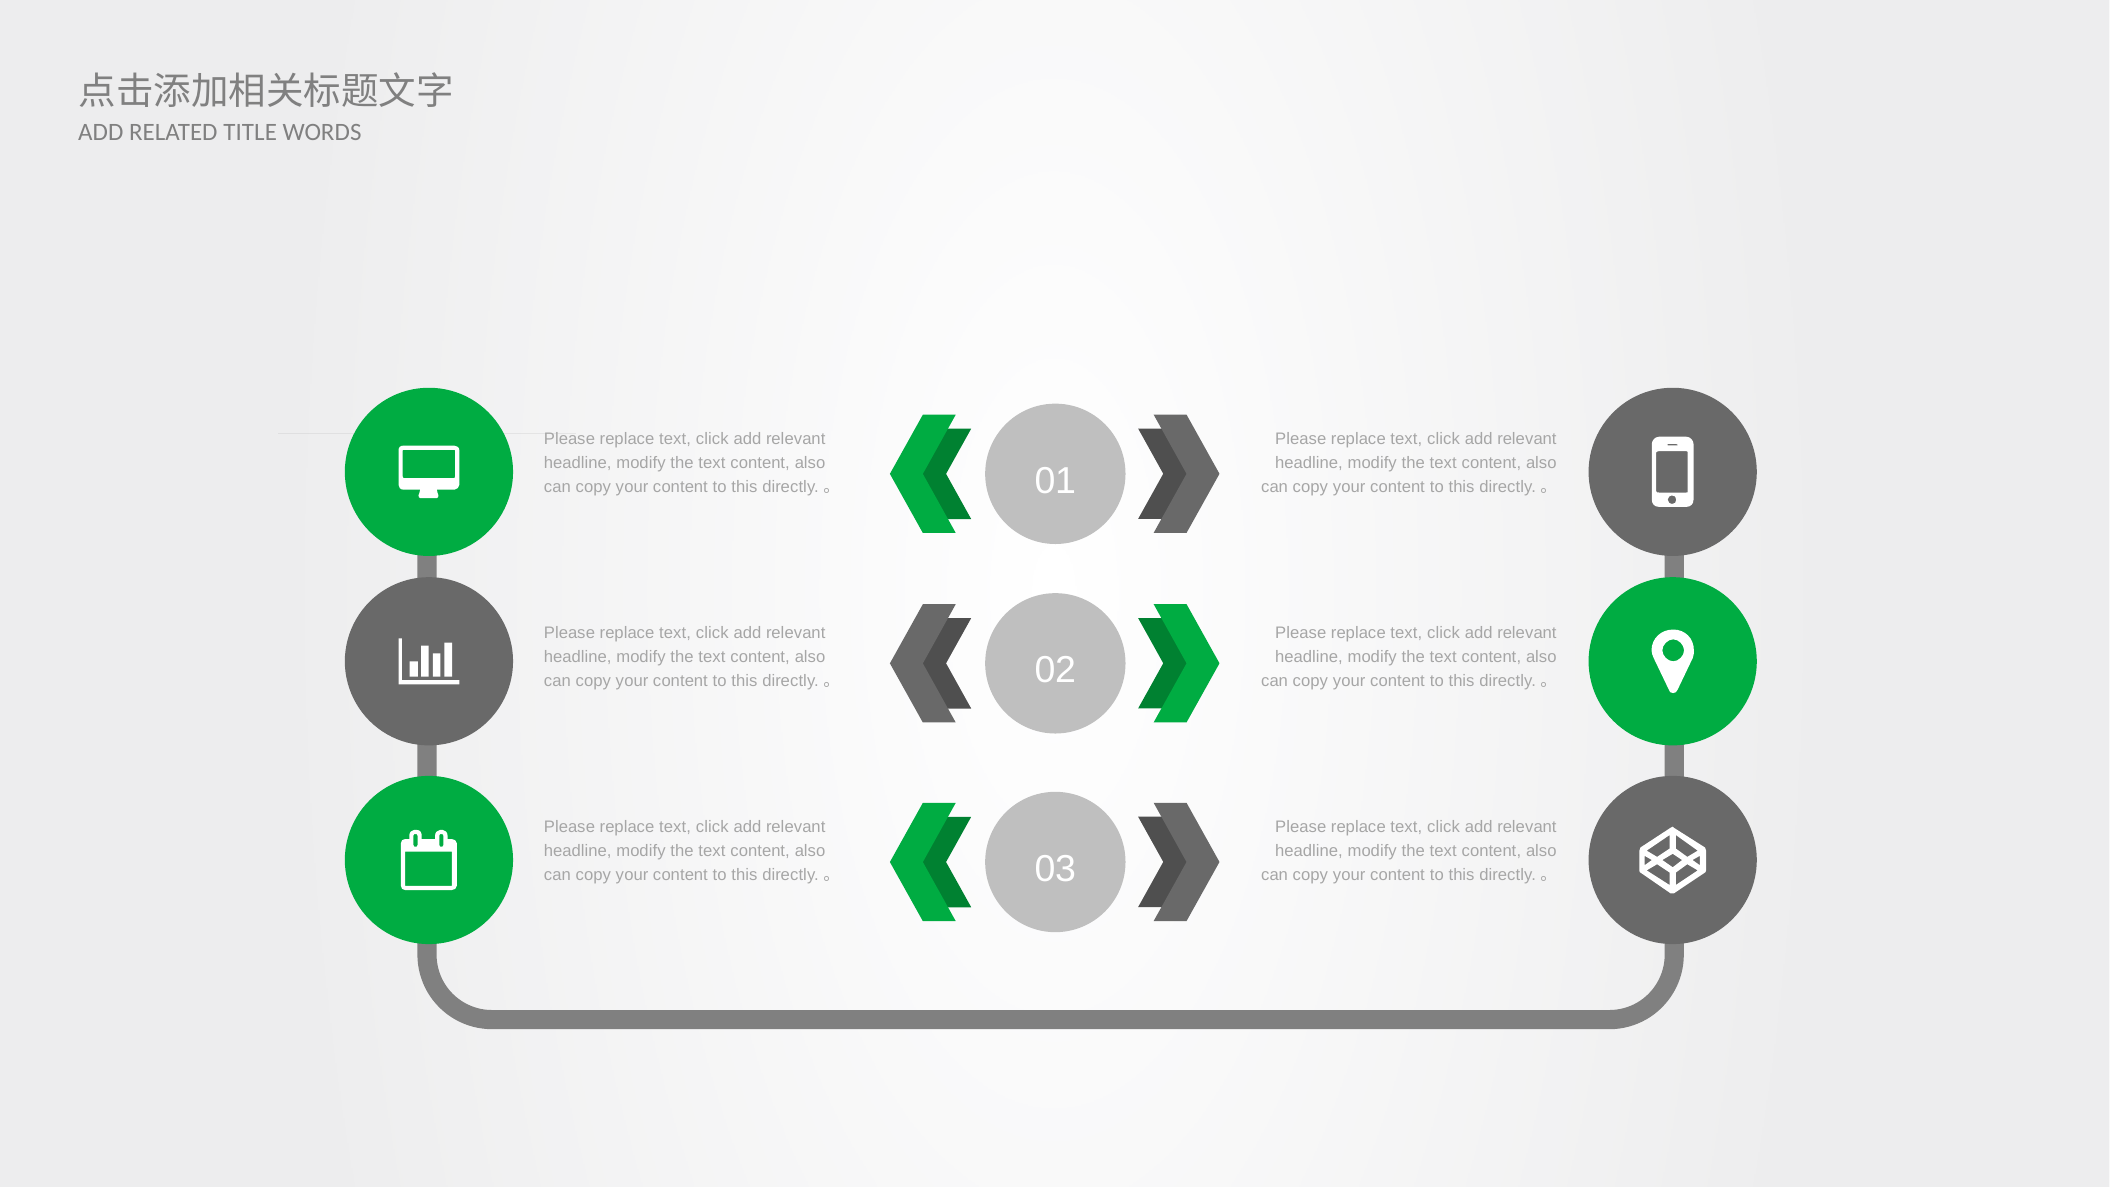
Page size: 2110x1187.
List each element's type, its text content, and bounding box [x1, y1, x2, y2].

text_box ADD RELATED TITLE WORDS [62, 107, 379, 154]
text_box Please replace text, click add relevant headline, modify the text content, also can copy your content to this directly.。 [543, 618, 857, 691]
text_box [889, 414, 972, 533]
picture [0, 0, 2110, 1187]
text_box [417, 746, 437, 775]
text_box [417, 945, 1684, 1030]
text_box 01 [984, 402, 1127, 546]
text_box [344, 387, 514, 556]
text_box [417, 556, 437, 577]
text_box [1588, 775, 1757, 945]
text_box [344, 775, 514, 945]
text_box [344, 577, 514, 746]
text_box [1138, 802, 1220, 922]
text_box 点击添加相关标题文字 [62, 59, 470, 121]
text_box 02 [984, 592, 1127, 735]
text_box Please replace text, click add relevant headline, modify the text content, also can copy your content to this directly.。 [543, 424, 857, 496]
text_box Please replace text, click add relevant headline, modify the text content, also can copy your content to this directly.。 [1253, 812, 1558, 885]
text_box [889, 604, 972, 723]
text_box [889, 802, 972, 922]
text_box Please replace text, click add relevant headline, modify the text content, also can copy your content to this directly.。 [1253, 424, 1558, 496]
text_box [1664, 746, 1684, 775]
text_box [1588, 577, 1757, 746]
text_box Please replace text, click add relevant headline, modify the text content, also can copy your content to this directly.。 [1253, 618, 1558, 691]
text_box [1588, 387, 1757, 556]
text_box 03 [984, 790, 1127, 934]
text_box [1664, 556, 1684, 577]
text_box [1138, 414, 1220, 533]
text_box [1138, 604, 1220, 723]
text_box Please replace text, click add relevant headline, modify the text content, also can copy your content to this directly.。 [543, 812, 857, 885]
